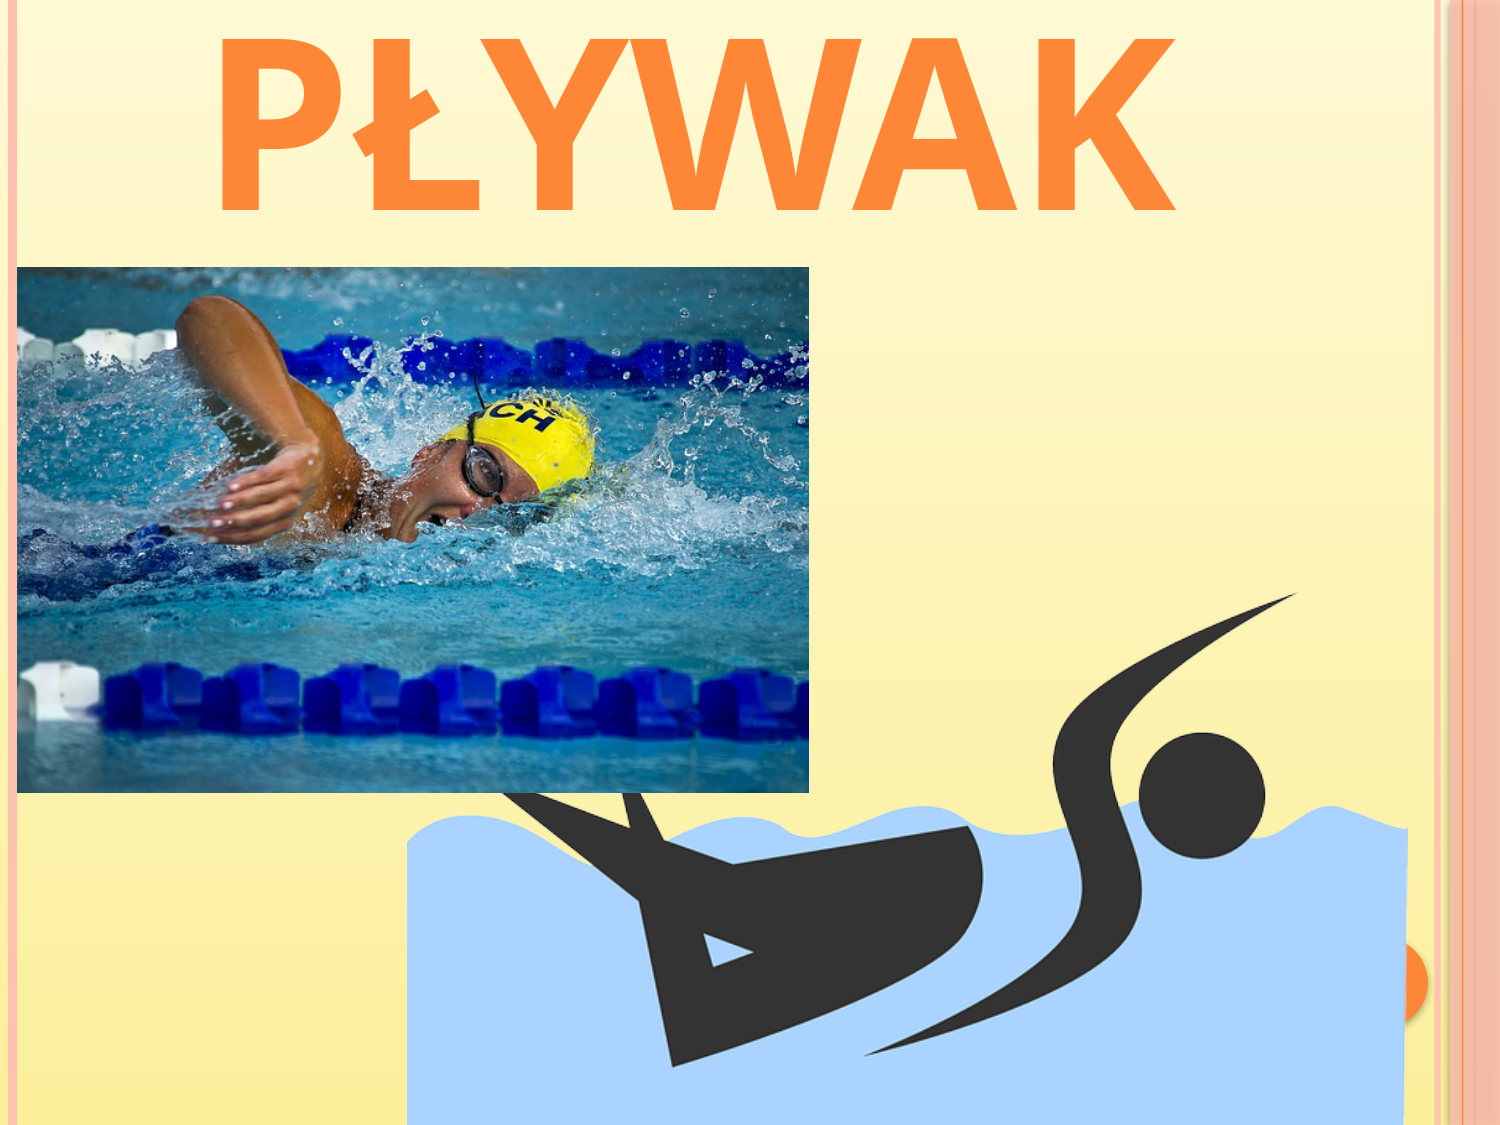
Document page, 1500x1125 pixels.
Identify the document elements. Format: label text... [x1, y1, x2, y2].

title pływak [76, 78, 1302, 266]
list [17, 266, 810, 794]
picture [406, 591, 1408, 1125]
